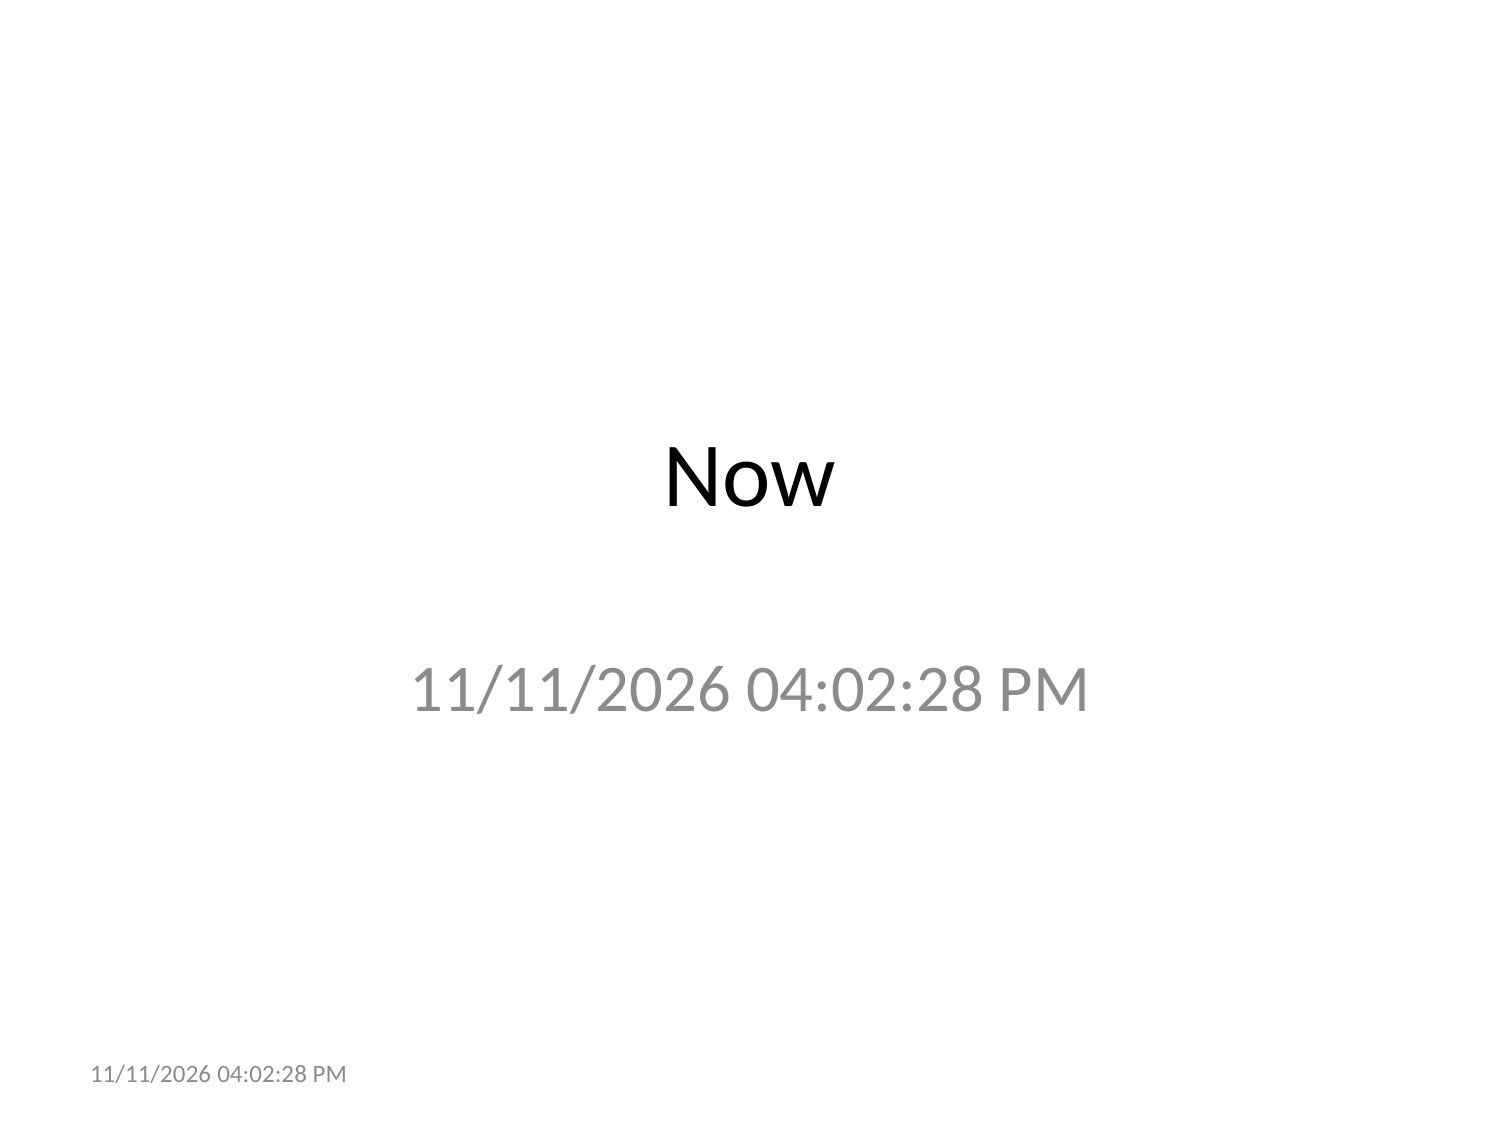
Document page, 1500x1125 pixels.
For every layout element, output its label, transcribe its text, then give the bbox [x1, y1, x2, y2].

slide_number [75, 1042, 425, 1103]
subtitle 2011-12-19 10:20:04 AM [225, 637, 1275, 925]
title Now [112, 349, 1388, 591]
